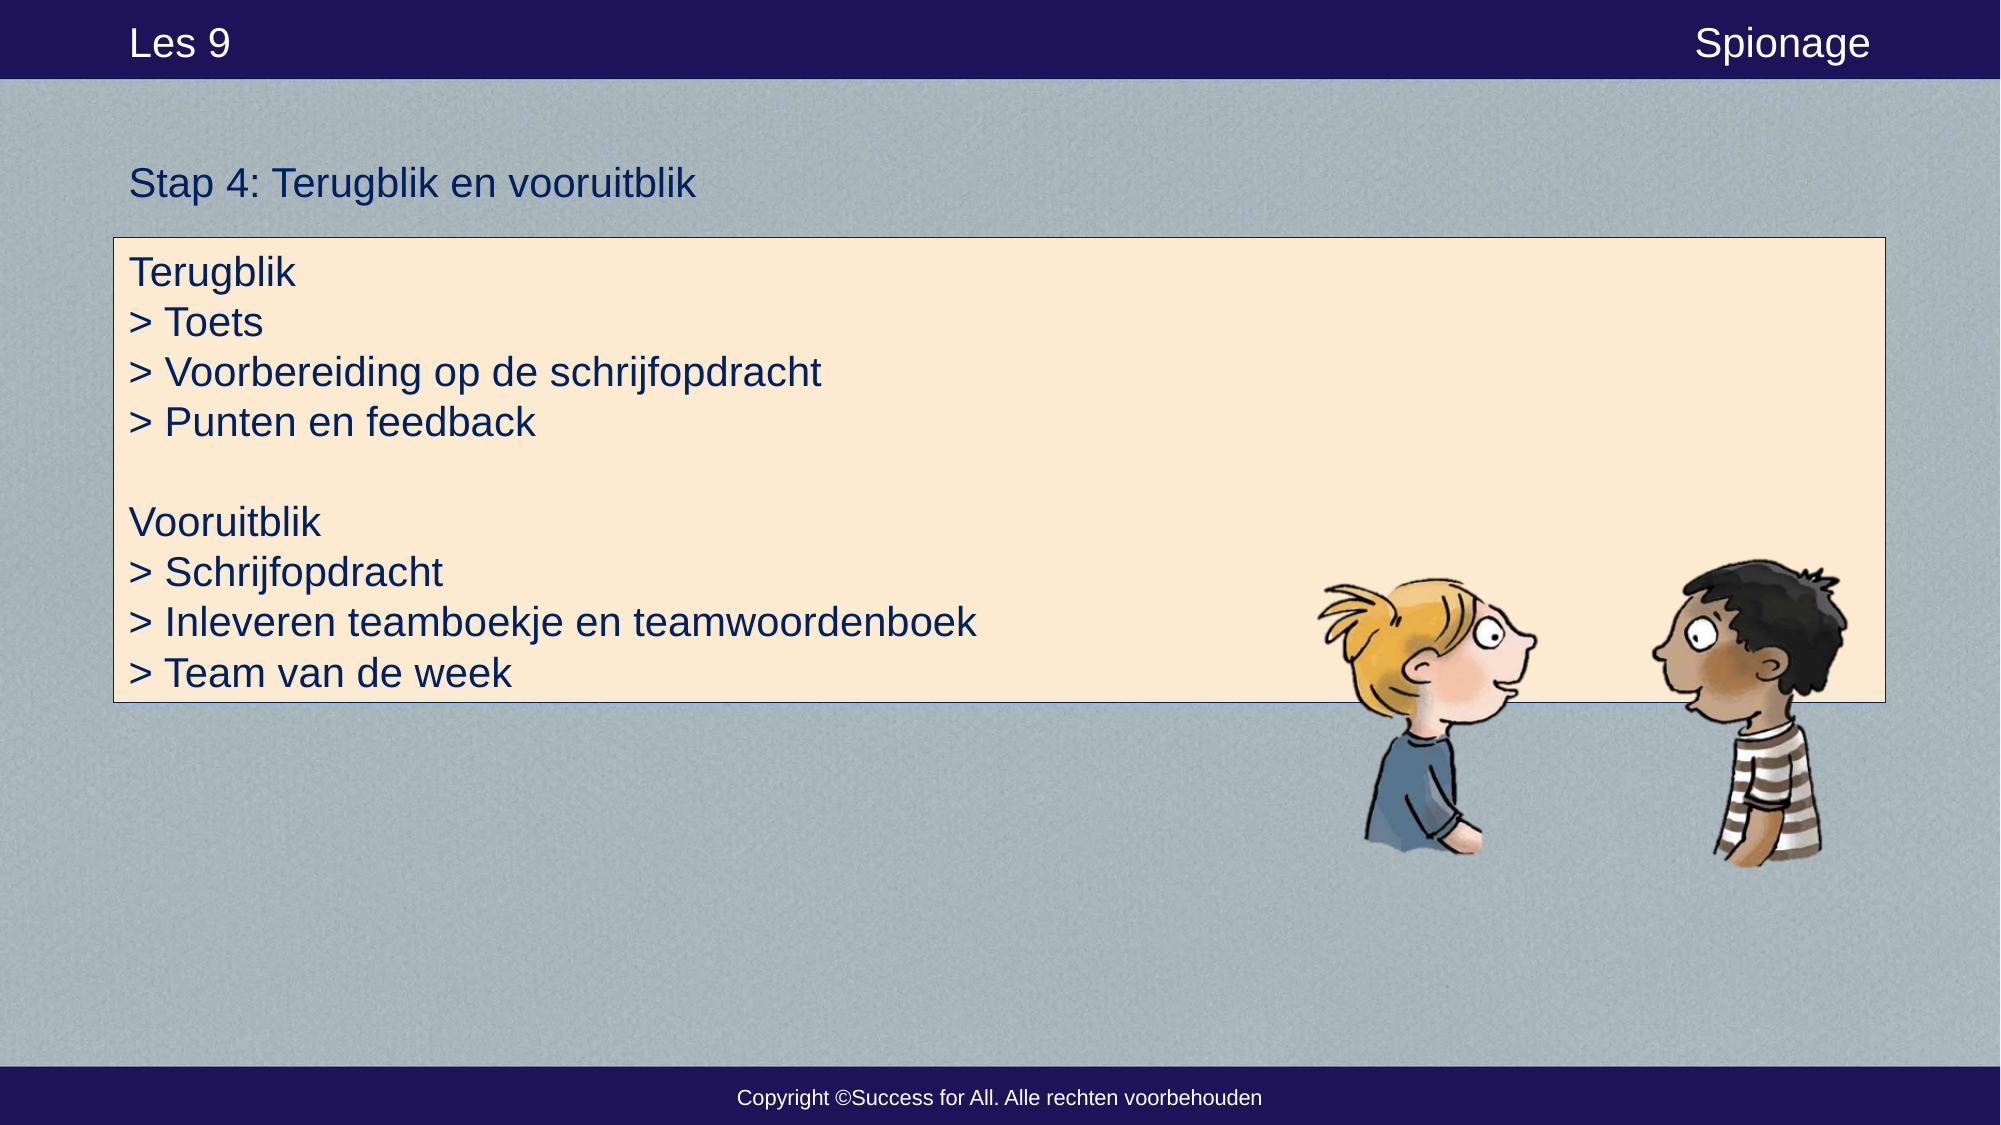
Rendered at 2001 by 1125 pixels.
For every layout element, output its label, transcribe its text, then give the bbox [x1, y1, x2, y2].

text_box Terugblik > Toets > Voorbereiding op de schrijfopdracht > Punten en feedback Vooruitblik > Schrijfopdracht > Inleveren teamboekje en teamwoordenboek > Team van de week [113, 237, 1886, 703]
picture [0, 0, 2001, 1125]
text_box Les 9 [114, 8, 354, 73]
text_box Stap 4: Terugblik en vooruitblik [113, 148, 1635, 214]
text_box Spionage [999, 8, 1886, 73]
text_box Copyright ©Success for All. Alle rechten voorbehouden [0, 1076, 2000, 1125]
